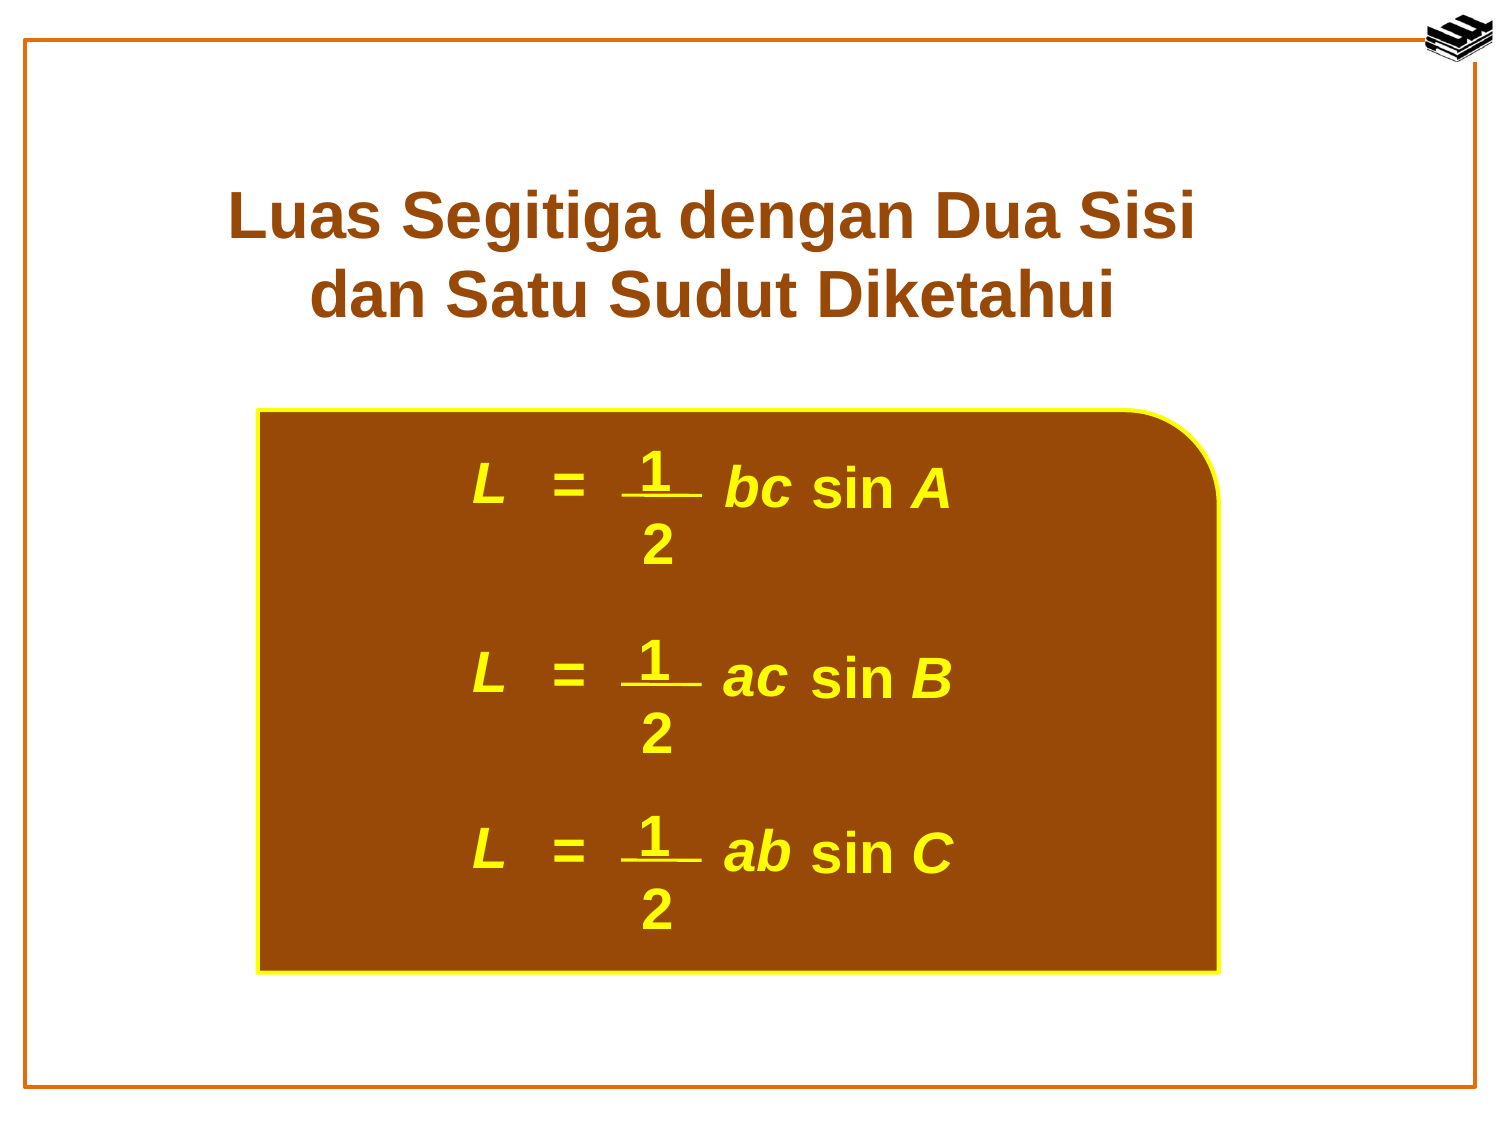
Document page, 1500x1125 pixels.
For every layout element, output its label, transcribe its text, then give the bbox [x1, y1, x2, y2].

picture [1425, 11, 1493, 62]
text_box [257, 409, 1219, 973]
text_box Luas Segitiga dengan Dua Sisi dan Satu Sudut Diketahui [210, 163, 1215, 339]
